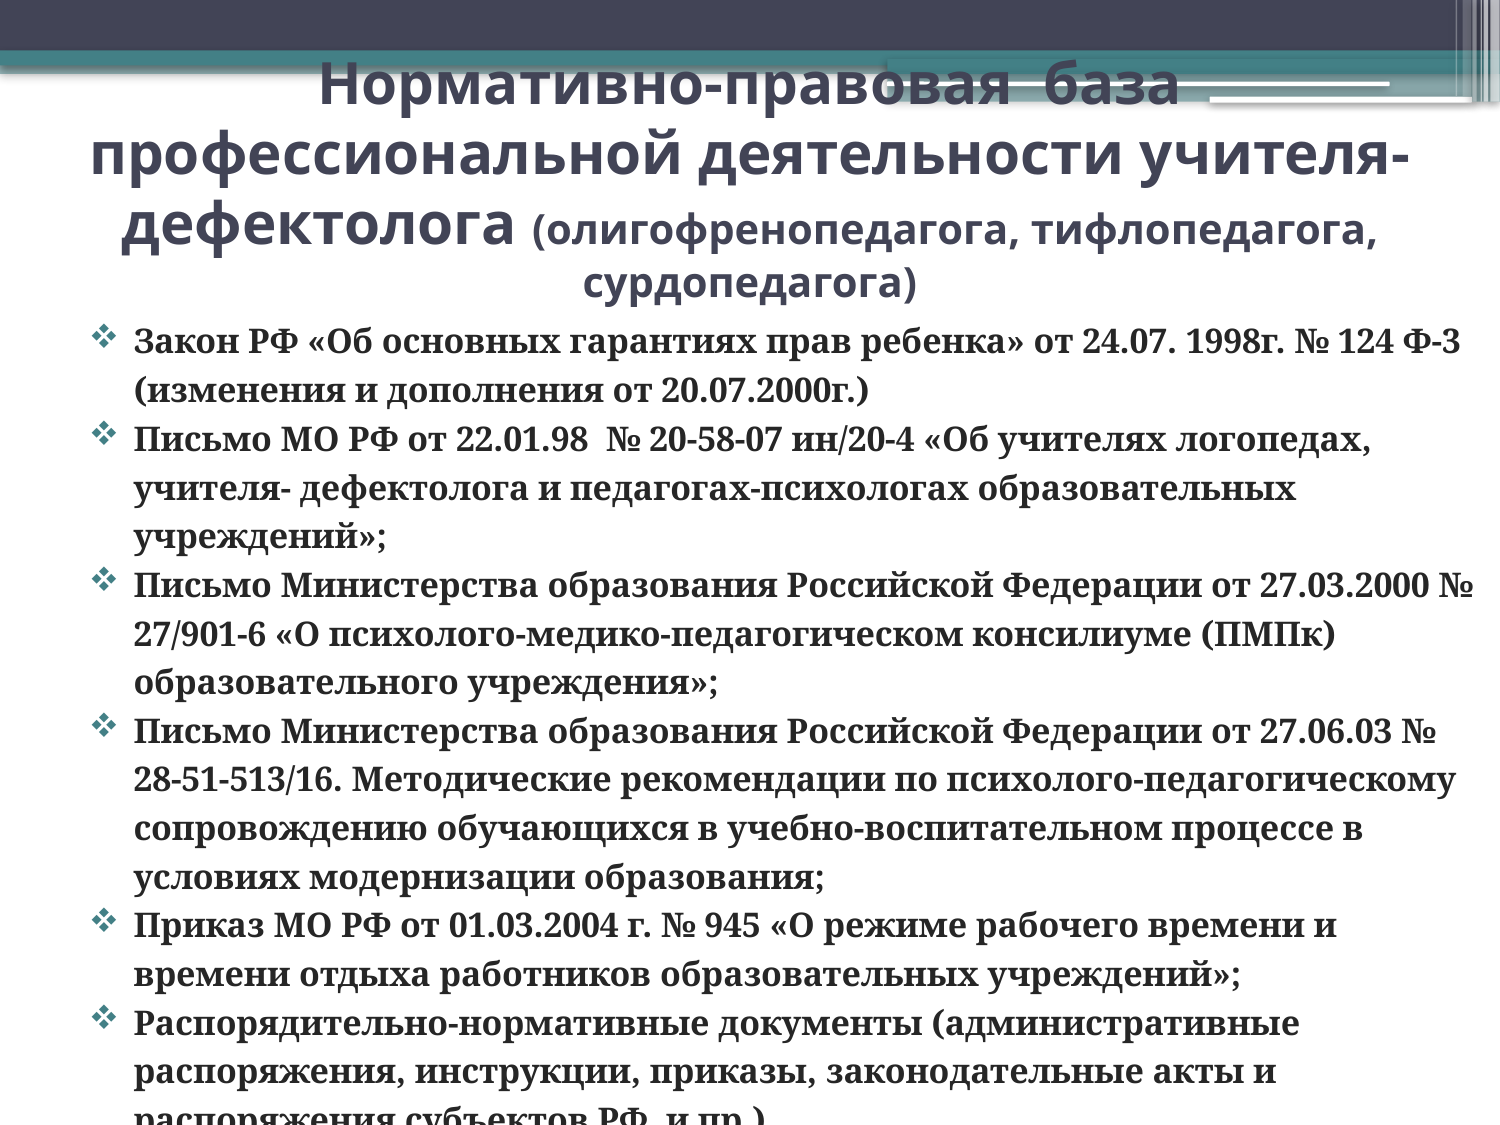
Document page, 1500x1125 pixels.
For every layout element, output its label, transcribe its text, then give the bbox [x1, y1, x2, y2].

list Закон РФ «Об основных гарантиях прав ребенка» от 24.07. 1998г. № 124 Ф-3 (изменения и дополнения от 20.07.2000г.) Письмо МО РФ от 22.01.98 № 20-58-07 ин/20-4 «Об учителях логопедах, учителя- дефектолога и педагогах-психологах образовательных учреждений»; Письмо Министерства образования Российской Федерации от 27.03.2000 № 27/901-6 «О психолого-медико-педагогическом консилиуме (ПМПк) образовательного учреждения»; Письмо Министерства образования Российской Федерации от 27.06.03 № 28-51-513/16. Методические рекомендации по психолого-педагогическому сопровождению обучающихся в учебно-воспитательном процессе в условиях модернизации образования; Приказ МО РФ от 01.03.2004 г. № 945 «О режиме рабочего времени и времени отдыха работников образовательных учреждений»; Распорядительно-нормативные документы (административные распоряжения, инструкции, приказы, законодательные акты и распоряжения субъектов РФ, и пр.). ПРОФЕССИОНАЛЬНЫЙ СТАНДАРТ ПЕДАГОГА Утвержден Приказом Министерства труда и социальной защиты Российской Федерации от «18» октября 2013 г. № 544н [0, 304, 1500, 1125]
title Нормативно-правовая база профессиональной деятельности учителя- дефектолога (олигофренопедагога, тифлопедагога, сурдопедагога) [0, 46, 1500, 304]
